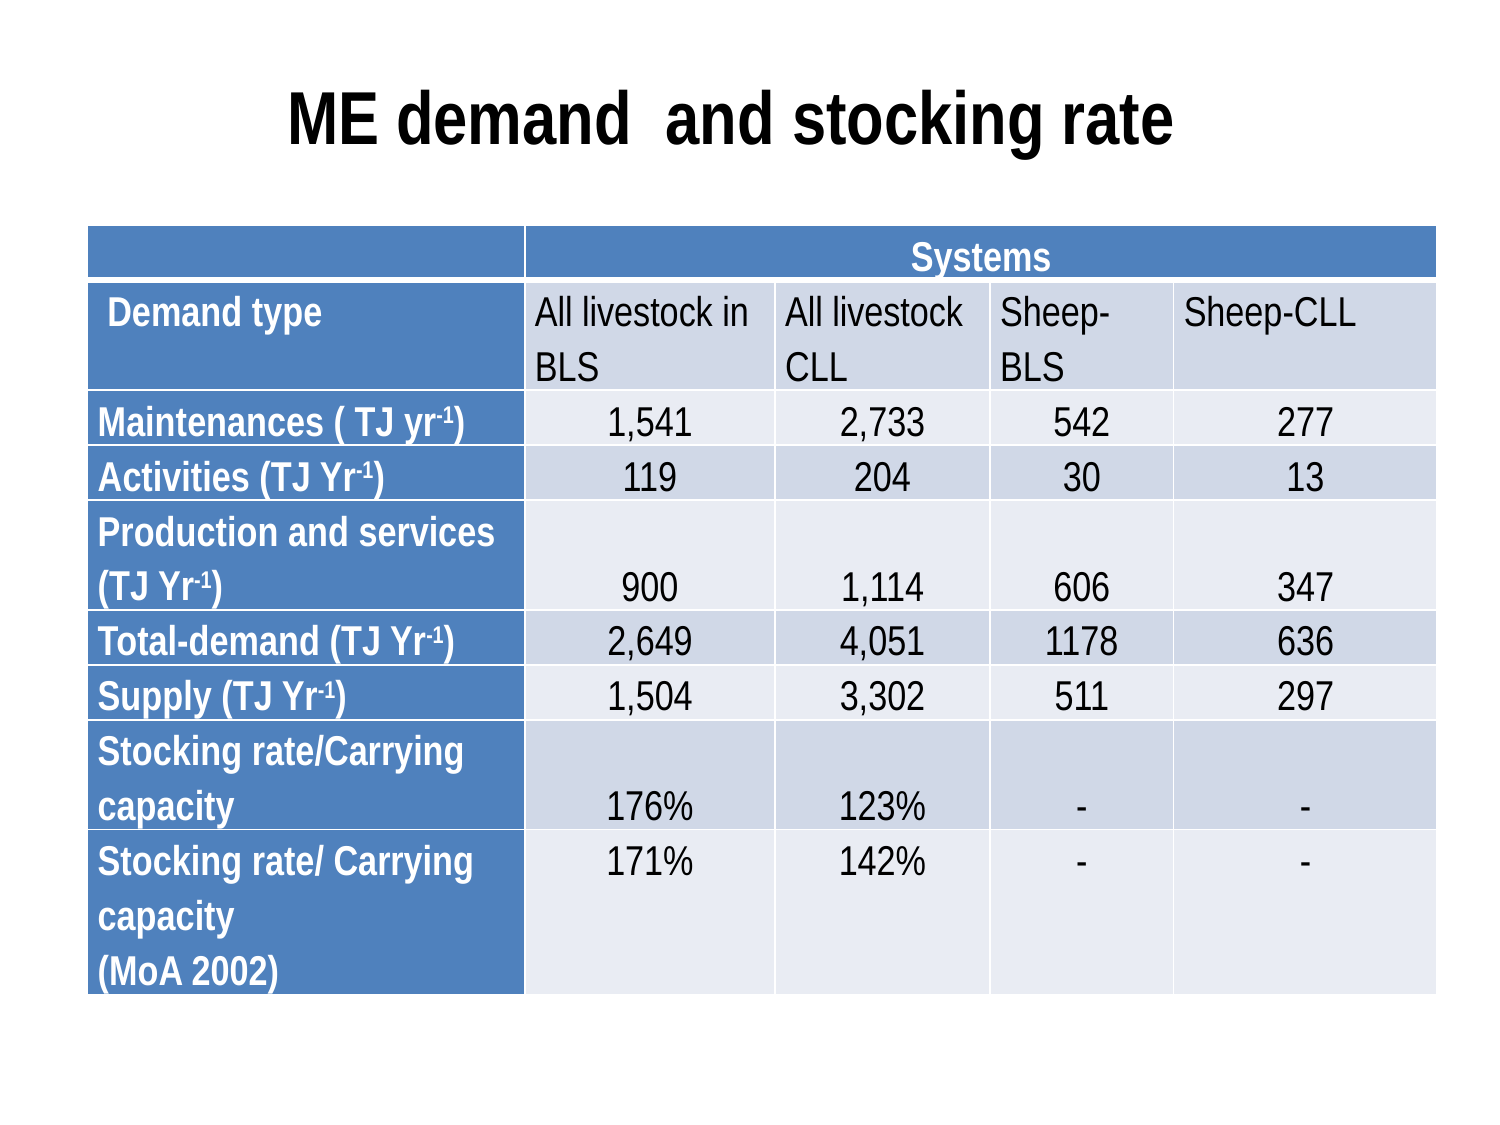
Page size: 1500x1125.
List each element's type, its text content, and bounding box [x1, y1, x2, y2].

table_cell 347 [1174, 501, 1436, 609]
table_header Systems [526, 226, 1436, 277]
table_cell 2,733 [776, 391, 989, 444]
table_cell 1178 [991, 611, 1173, 664]
table_cell Stocking rate/ Carrying capacity (MoA 2002) [88, 830, 524, 994]
table_cell 1,504 [526, 666, 774, 719]
table_cell 13 [1174, 446, 1436, 499]
table_cell 4,051 [776, 611, 989, 664]
table_cell 123% [776, 721, 989, 829]
table_cell 1,541 [526, 391, 774, 444]
table_cell 176% [526, 721, 774, 829]
table_cell All livestock CLL [776, 283, 989, 389]
table_cell 542 [991, 391, 1173, 444]
table_cell All livestock in BLS [526, 283, 774, 389]
table_cell - [1174, 721, 1436, 829]
table_cell Demand type [88, 283, 524, 389]
table_cell 1,114 [776, 501, 989, 609]
table_cell 171% [526, 830, 774, 994]
table_cell 606 [991, 501, 1173, 609]
table_cell Activities (TJ Yr-1) [88, 446, 524, 499]
table_cell 2,649 [526, 611, 774, 664]
table_cell 636 [1174, 611, 1436, 664]
table_cell 3,302 [776, 666, 989, 719]
table_cell 30 [991, 446, 1173, 499]
table_cell 900 [526, 501, 774, 609]
title ME demand and stocking rate [24, 24, 1438, 175]
table_cell Maintenances ( TJ yr-1) [88, 391, 524, 444]
table_cell - [991, 830, 1173, 994]
table_cell 204 [776, 446, 989, 499]
table_cell Total-demand (TJ Yr-1) [88, 611, 524, 664]
table_cell 142% [776, 830, 989, 994]
table_header [88, 226, 524, 277]
table_cell Sheep-BLS [991, 283, 1173, 389]
table_cell - [1174, 830, 1436, 994]
table_cell Stocking rate/Carrying capacity [88, 721, 524, 829]
table_cell Sheep-CLL [1174, 283, 1436, 389]
table_cell 511 [991, 666, 1173, 719]
table_cell Production and services (TJ Yr-1) [88, 501, 524, 609]
table_cell - [991, 721, 1173, 829]
table_cell 119 [526, 446, 774, 499]
table_cell Supply (TJ Yr-1) [88, 666, 524, 719]
table_cell 277 [1174, 391, 1436, 444]
table_cell 297 [1174, 666, 1436, 719]
